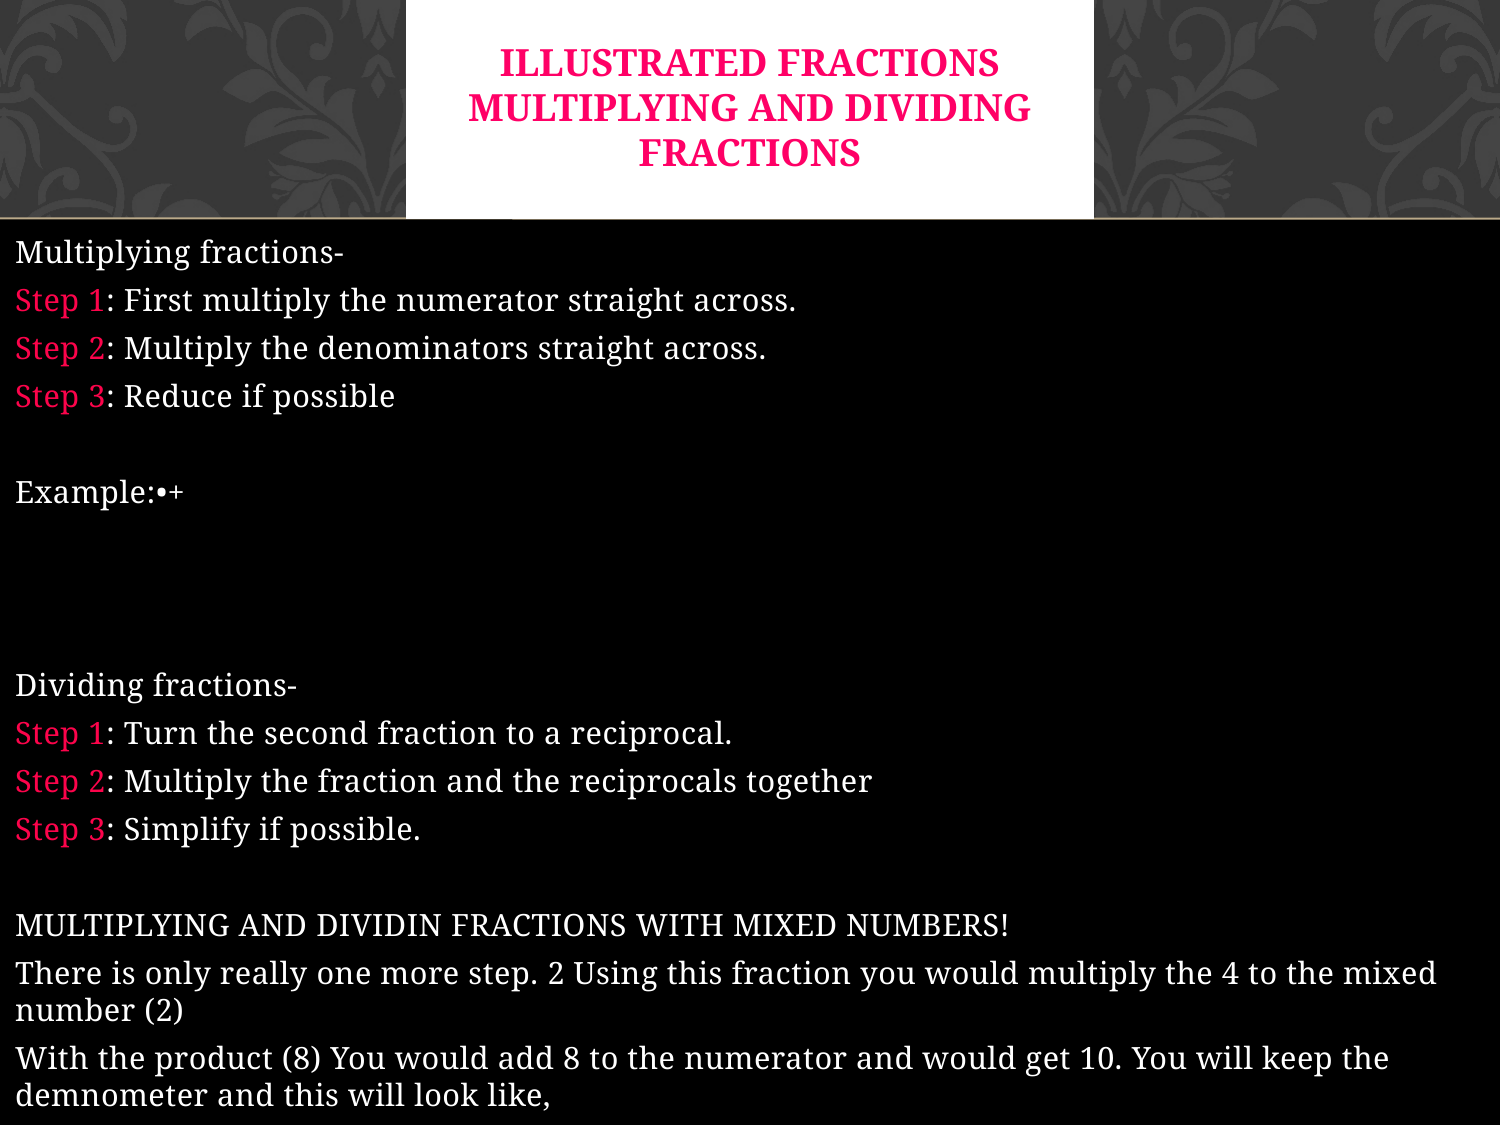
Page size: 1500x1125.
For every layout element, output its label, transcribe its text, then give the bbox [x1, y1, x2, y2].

title Illustrated fractions multiplying and dividing fractions [406, 0, 1094, 219]
